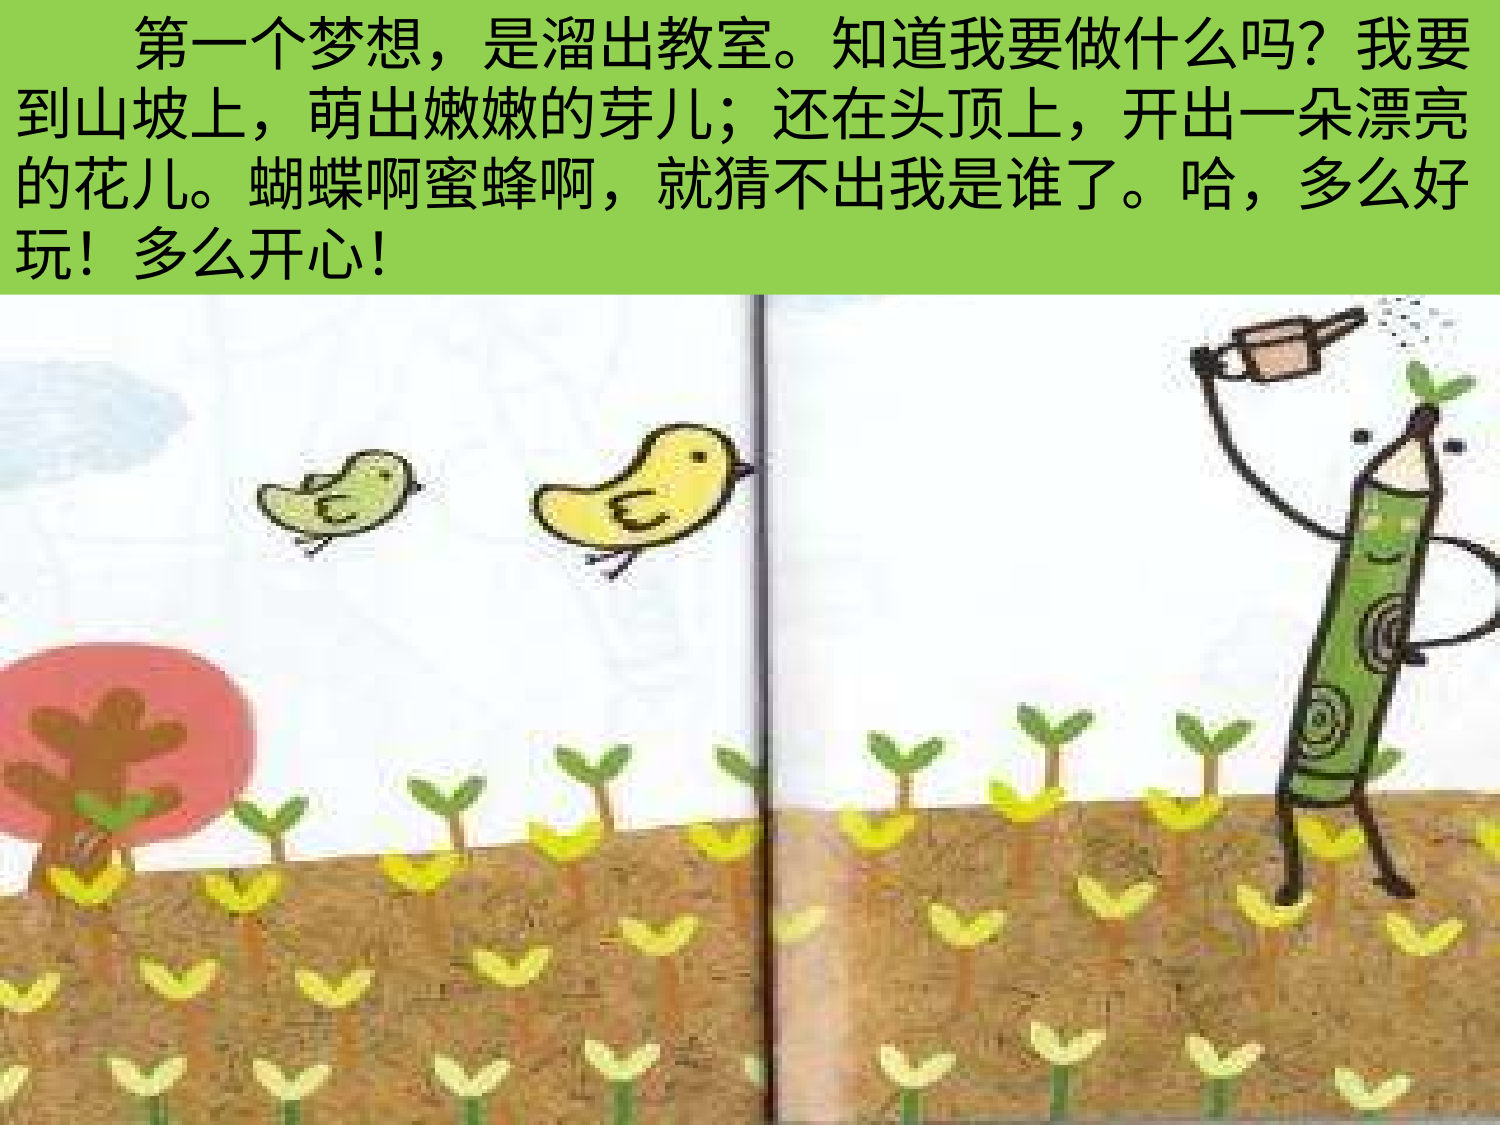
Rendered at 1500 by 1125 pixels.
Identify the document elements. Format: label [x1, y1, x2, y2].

list [0, 0, 1500, 1125]
